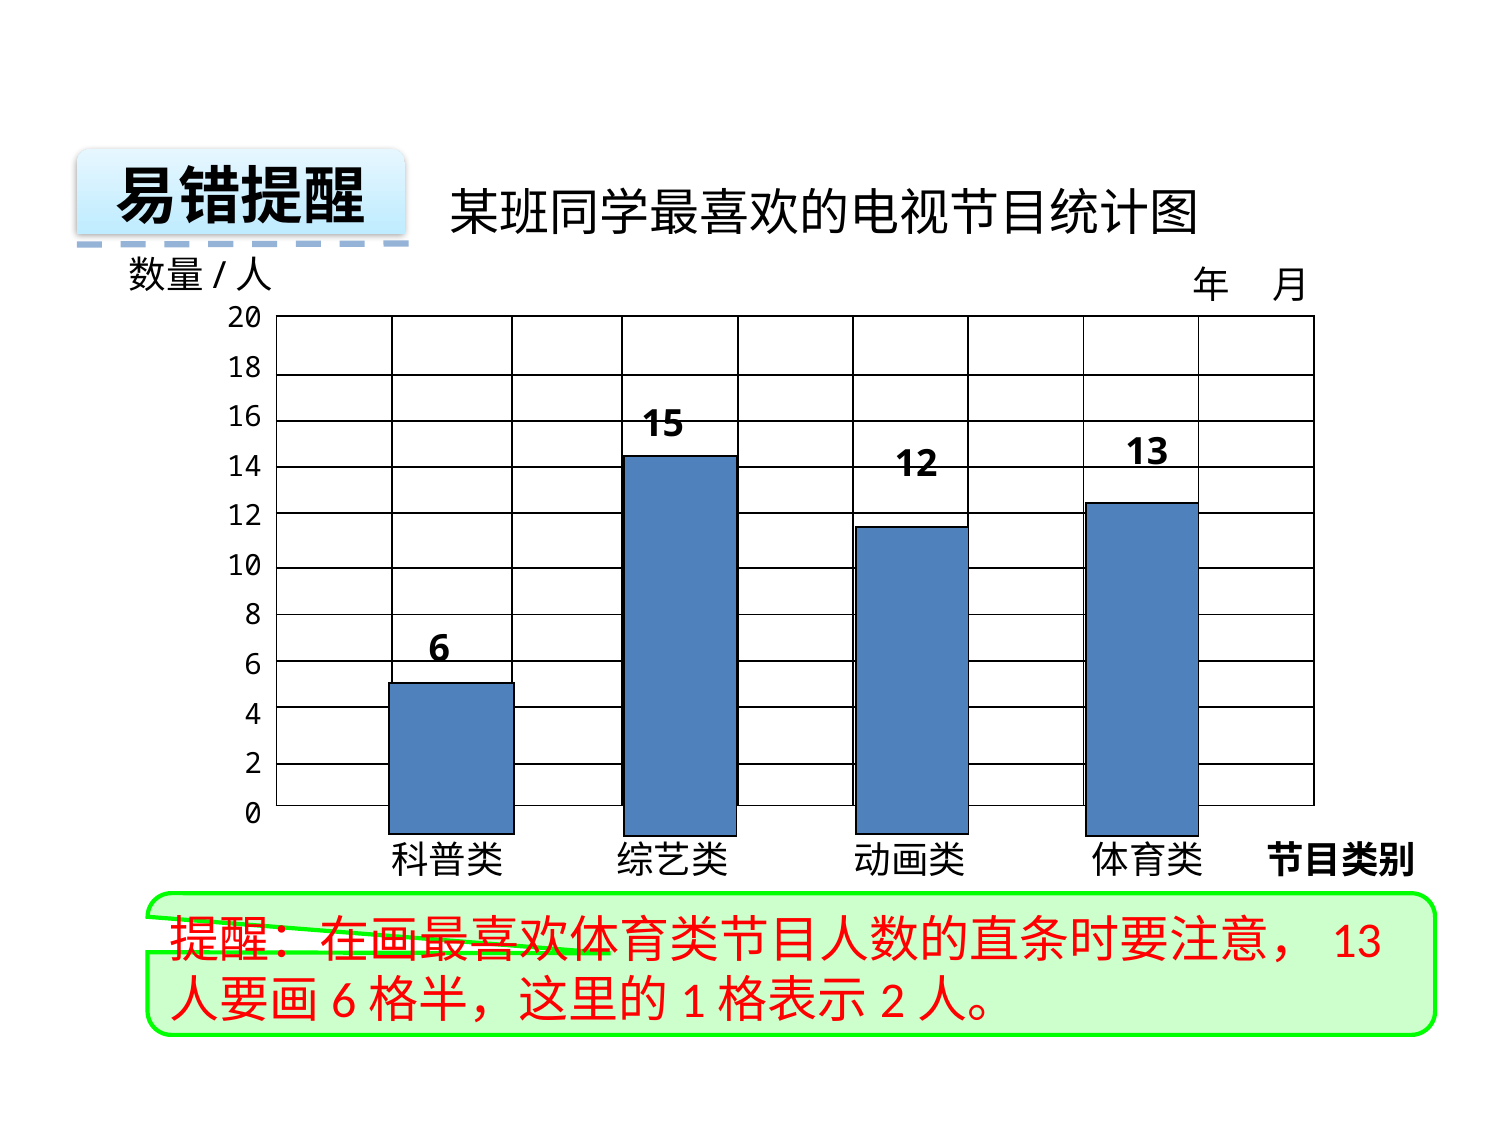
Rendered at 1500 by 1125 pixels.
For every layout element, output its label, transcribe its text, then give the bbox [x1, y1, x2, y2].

table_cell [393, 514, 511, 567]
table_cell [1199, 708, 1313, 763]
table_cell [277, 615, 391, 660]
table_cell [969, 765, 1083, 805]
text_box 15 [626, 391, 727, 451]
table_cell [393, 468, 511, 512]
table_cell [277, 708, 389, 763]
table_cell [969, 422, 1083, 466]
table_cell [513, 569, 621, 614]
table_cell [1199, 468, 1313, 512]
table_cell [513, 615, 621, 660]
table_cell [393, 615, 511, 660]
table_header [854, 317, 967, 374]
table_cell [739, 514, 852, 567]
table_header [739, 317, 852, 374]
table_cell [277, 468, 391, 512]
table_cell [277, 662, 391, 706]
table_cell [854, 514, 967, 567]
table_cell [739, 662, 852, 706]
table_cell [739, 708, 852, 763]
table_cell [854, 422, 967, 466]
table_cell [854, 376, 967, 420]
table_cell [739, 422, 852, 466]
table_cell [1211, 422, 1313, 466]
text_box [1086, 503, 1199, 837]
table_header [1084, 317, 1198, 374]
table_cell [515, 765, 621, 805]
text_box 动画类 [839, 828, 982, 889]
table_cell [854, 468, 967, 512]
text_box 数量/人 [113, 253, 352, 303]
table_cell [739, 765, 852, 805]
table_cell [515, 708, 621, 763]
text_box 体育类 [1076, 828, 1220, 889]
table_cell [277, 569, 391, 614]
table_cell [1199, 569, 1313, 614]
table_header [393, 317, 511, 374]
table_header [277, 317, 391, 374]
table_cell [1084, 468, 1198, 512]
table_cell [1199, 376, 1313, 420]
table_cell [513, 468, 621, 512]
table_cell [1199, 662, 1313, 706]
text_box 科普类 [376, 828, 519, 889]
text_box [624, 455, 737, 837]
table_cell [513, 514, 621, 567]
table_cell [969, 569, 1083, 614]
table_cell [1199, 765, 1313, 805]
table_cell [1199, 514, 1313, 567]
table_cell [623, 376, 737, 420]
table_header [969, 317, 1083, 374]
table_cell [969, 708, 1083, 763]
table_cell [393, 662, 511, 682]
table_cell [277, 765, 389, 805]
text_box 20 18 16 14 12 10 8 6 4 2 0 [188, 291, 277, 886]
table_cell [513, 662, 621, 706]
table_cell [739, 468, 852, 512]
text_box [856, 526, 969, 834]
text_box 易错提醒 [76, 148, 406, 235]
table_cell [739, 569, 852, 614]
table_cell [739, 615, 852, 660]
table_cell [393, 422, 511, 466]
table_cell [393, 376, 511, 420]
table_cell [277, 514, 391, 567]
table_cell [739, 376, 852, 420]
table_header [623, 317, 737, 374]
text_box 12 [879, 431, 980, 491]
table_cell [277, 376, 391, 420]
table_cell [969, 468, 1083, 512]
table_cell [623, 422, 737, 466]
table_cell [513, 376, 621, 420]
table_cell [969, 376, 1083, 420]
text_box 6 [413, 616, 502, 676]
table_cell [1199, 615, 1313, 660]
text_box 提醒：在画最喜欢体育类节目人数的直条时要注意，13人要画6格半，这里的1格表示2人。 [147, 893, 1436, 1035]
table_cell [1084, 422, 1110, 466]
text_box 13 [1110, 419, 1211, 480]
table_cell [513, 422, 621, 466]
table_header [1199, 317, 1313, 374]
table_cell [969, 662, 1083, 706]
table_cell [969, 514, 1083, 567]
table_cell [969, 615, 1083, 660]
table_cell [393, 569, 511, 614]
text_box 年 月 [1178, 253, 1326, 314]
table_cell [277, 422, 391, 466]
table_cell [1084, 376, 1198, 420]
text_box 节目类别 [1251, 828, 1452, 889]
text_box 综艺类 [601, 828, 744, 889]
table_header [513, 317, 621, 374]
text_box 某班同学最喜欢的电视节目统计图 [434, 172, 1223, 248]
text_box [389, 682, 515, 834]
